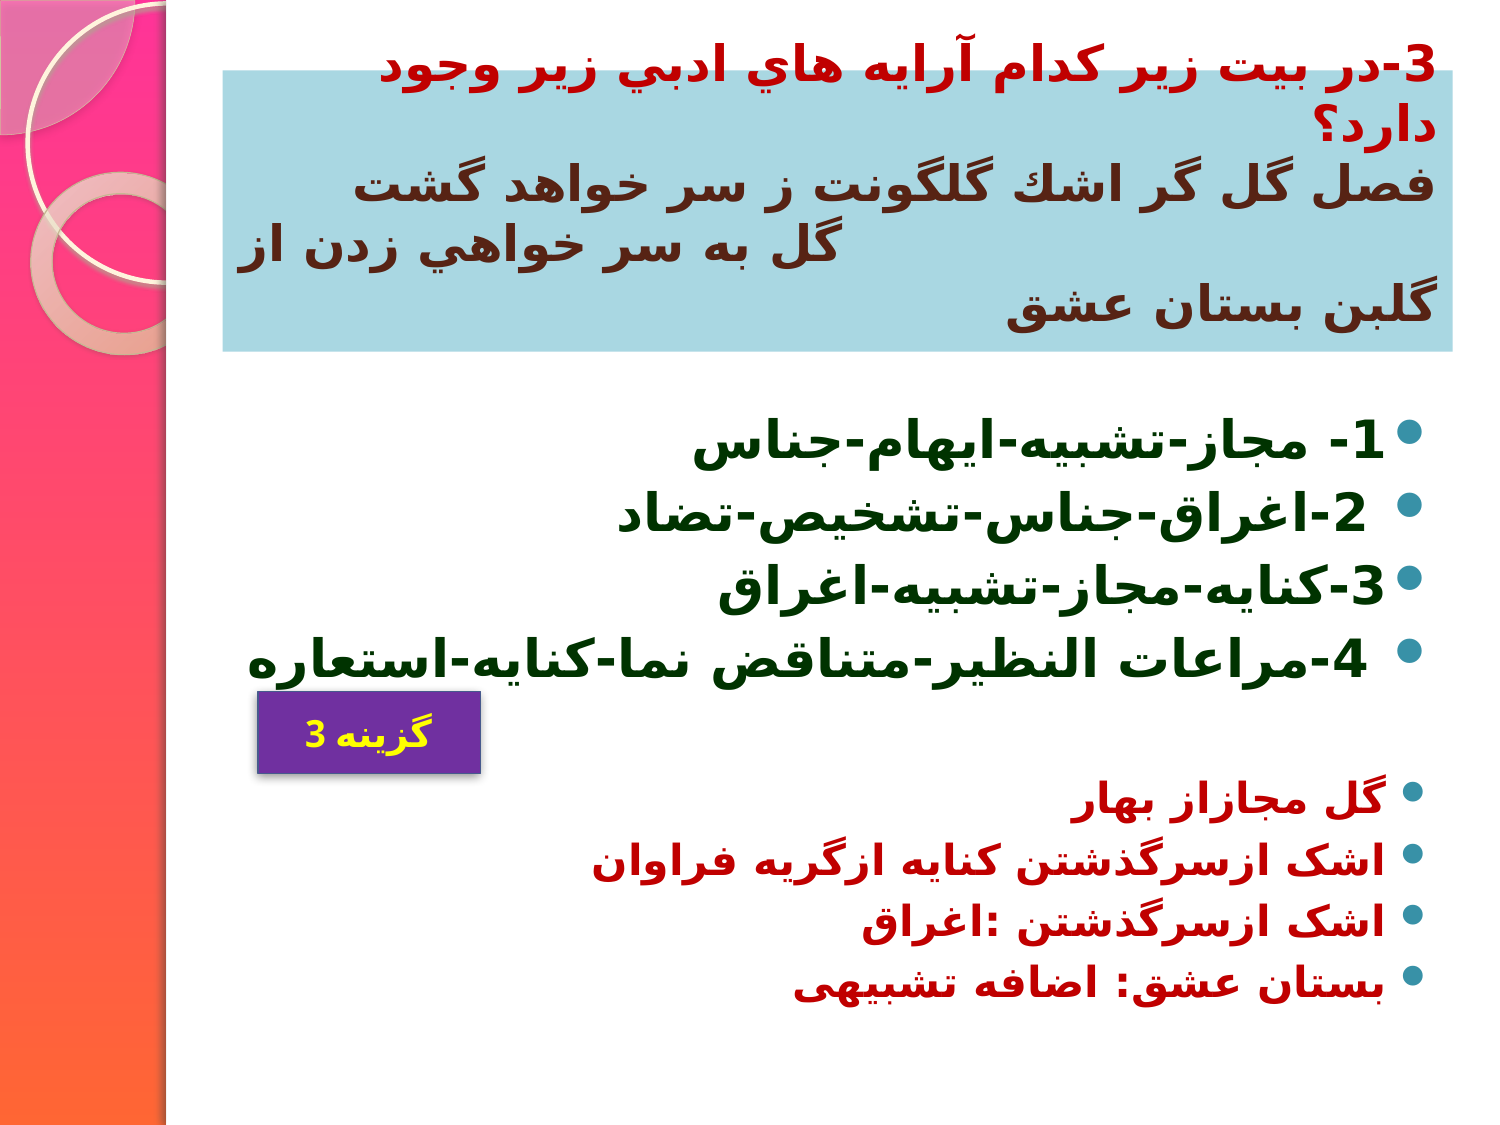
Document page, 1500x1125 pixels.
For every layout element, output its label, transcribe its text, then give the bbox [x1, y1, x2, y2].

title 3-در بيت زير كدام آرايه هاي ادبي زير وجود دارد؟ فصل گل گر اشك گلگونت ز سر خواهد گشت گل به سر خواهي زدن از گلبن بستان عشق [222, 70, 1453, 352]
list 1- مجاز-تشبيه-ايهام-جناس 2-اغراق-جناس-تشخيص-تضاد 3-كنايه-مجاز-تشبيه-اغراق 4-مراعات النظير-متناقض نما-كنايه-استعاره گل مجازاز بهار اشک ازسرگذشتن کنایه ازگریه فراوان اشک ازسرگذشتن :اغراق بستان عشق: اضافه تشبیهی [199, 398, 1454, 1067]
text_box گزینه 3 [257, 691, 481, 774]
